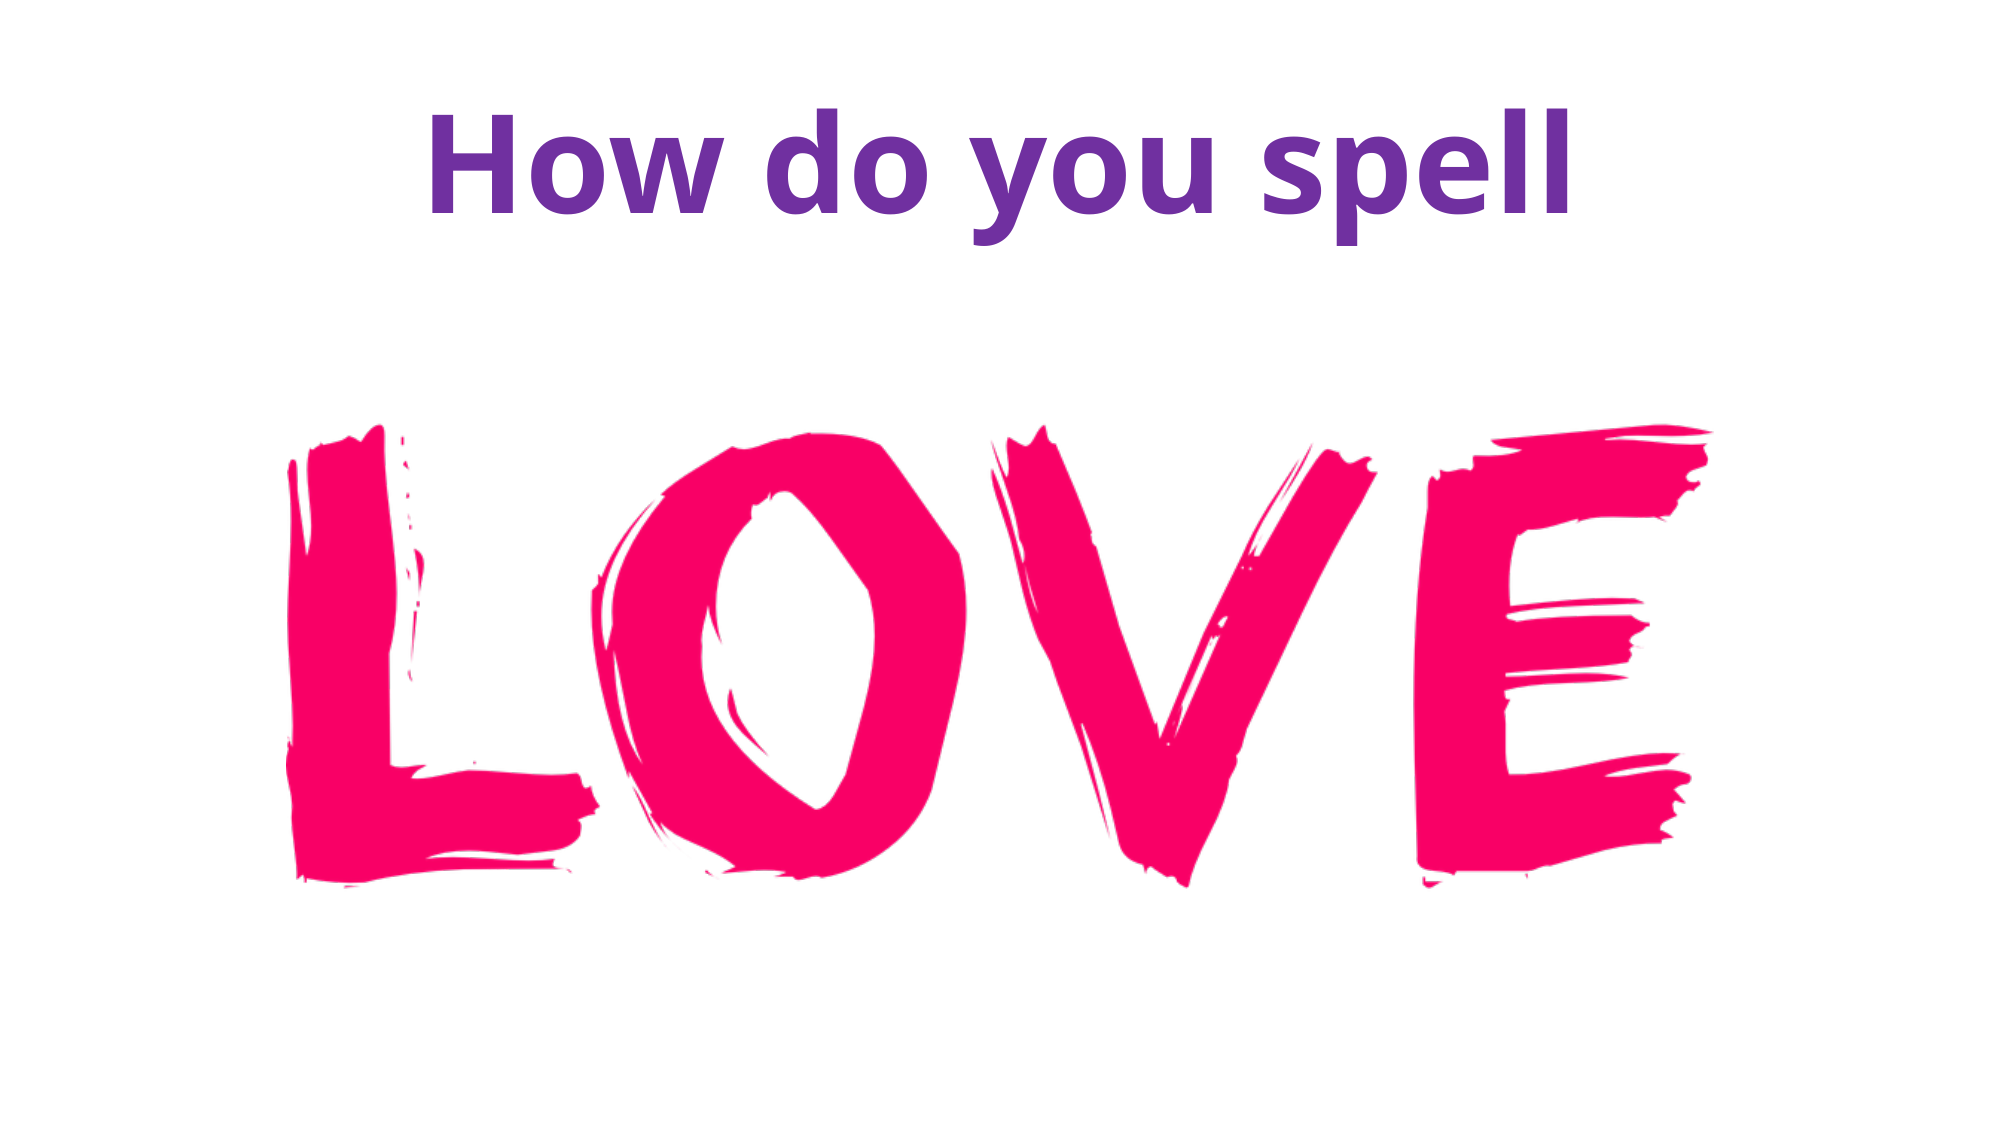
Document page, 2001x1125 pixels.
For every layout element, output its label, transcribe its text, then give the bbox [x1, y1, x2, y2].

title How do you spell [137, 59, 1863, 278]
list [286, 299, 1714, 1014]
